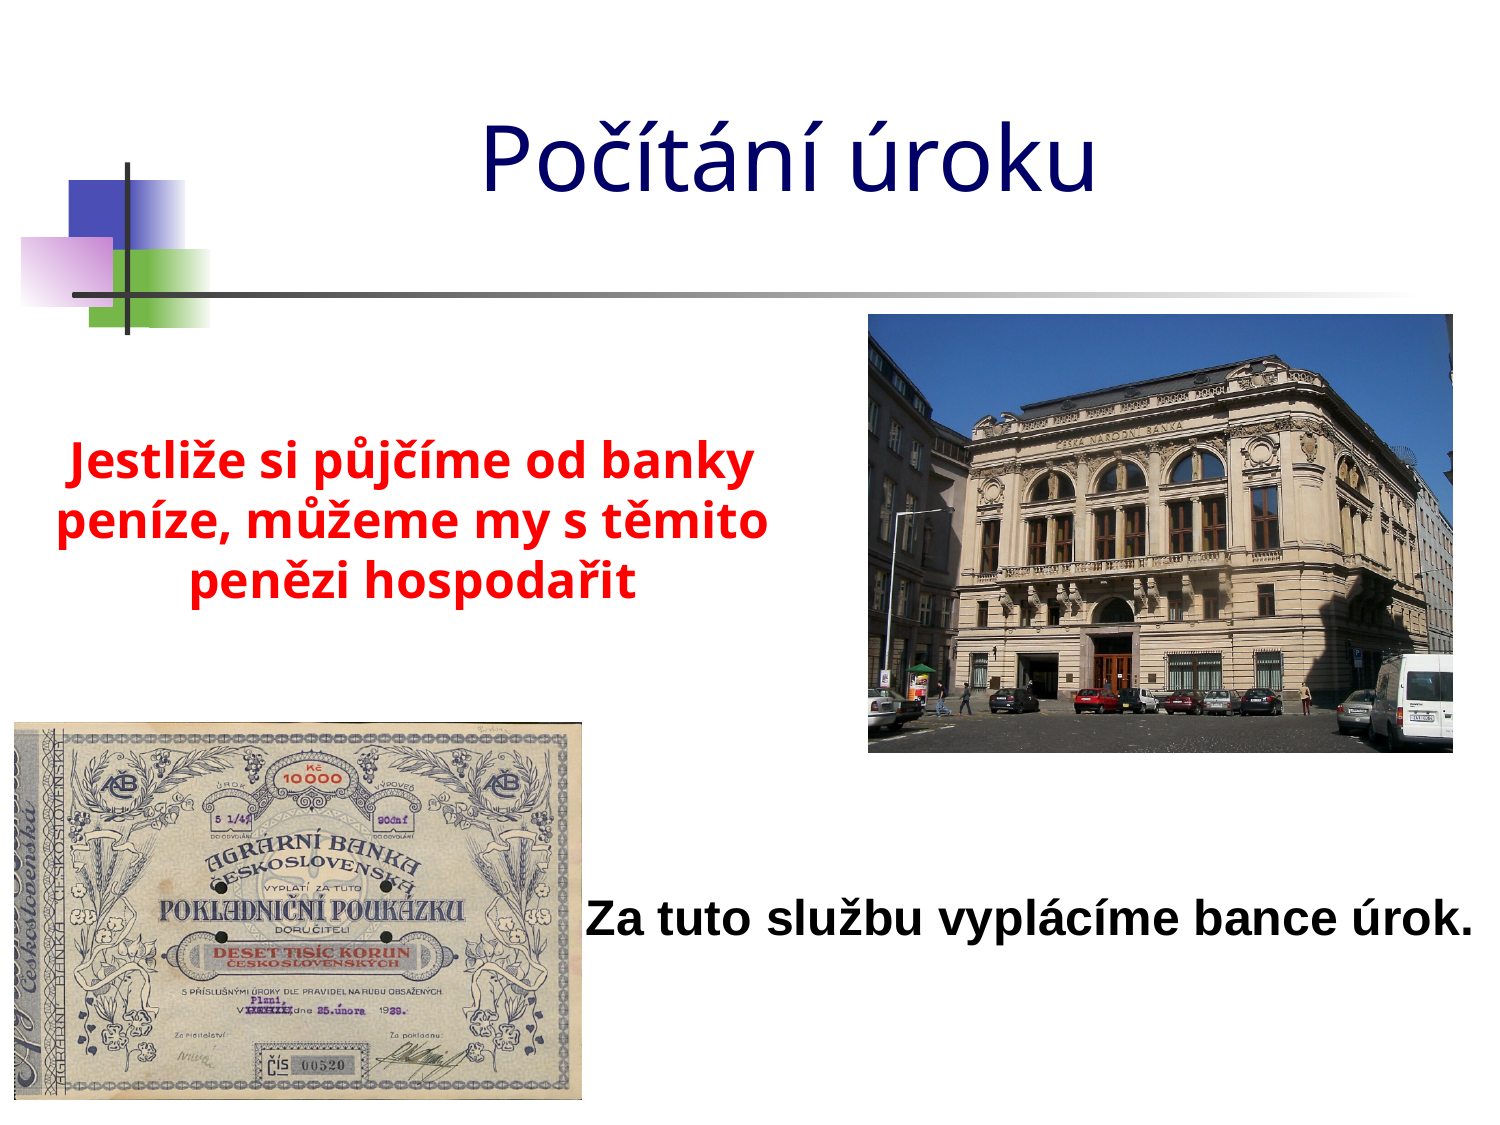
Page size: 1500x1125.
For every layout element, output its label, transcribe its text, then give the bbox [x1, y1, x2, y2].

text_box Za tuto službu vyplácíme bance úrok. [586, 877, 1500, 953]
text_box Jestliže si půjčíme od banky peníze, můžeme my s těmito penězi hospodařit [0, 420, 826, 616]
title Počítání úroku [111, 34, 1468, 276]
picture [867, 314, 1453, 754]
picture [14, 722, 582, 1100]
